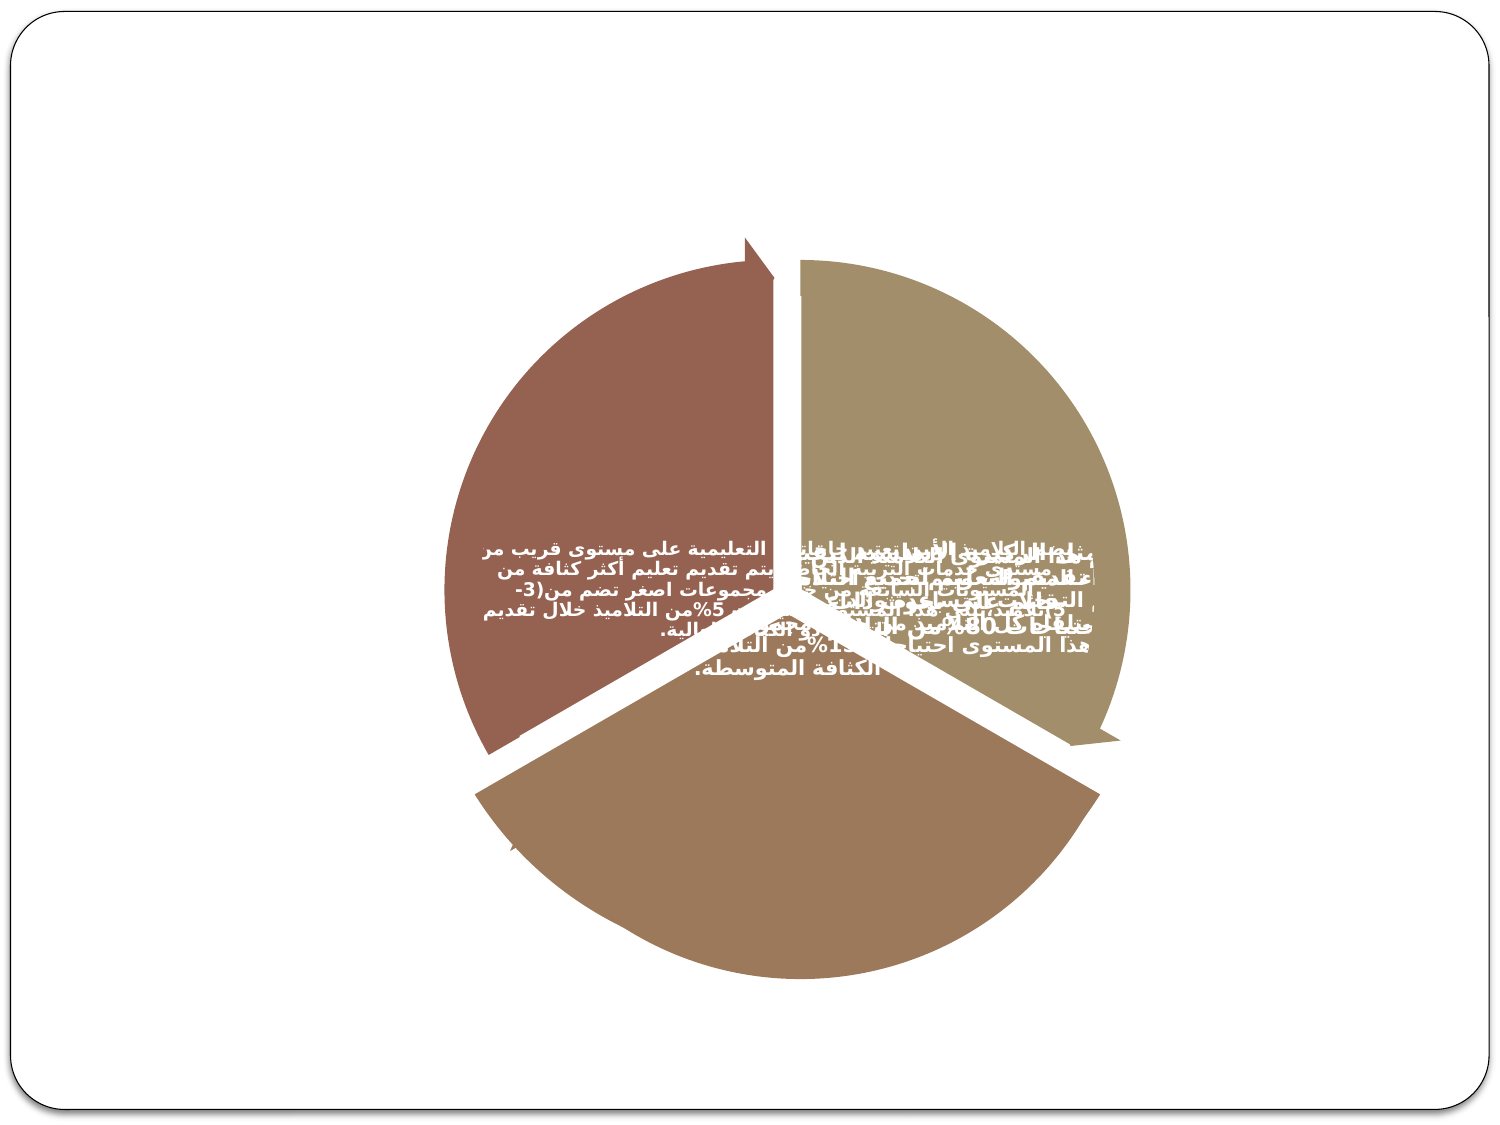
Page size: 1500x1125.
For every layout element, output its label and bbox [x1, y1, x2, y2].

list [149, 237, 1426, 988]
